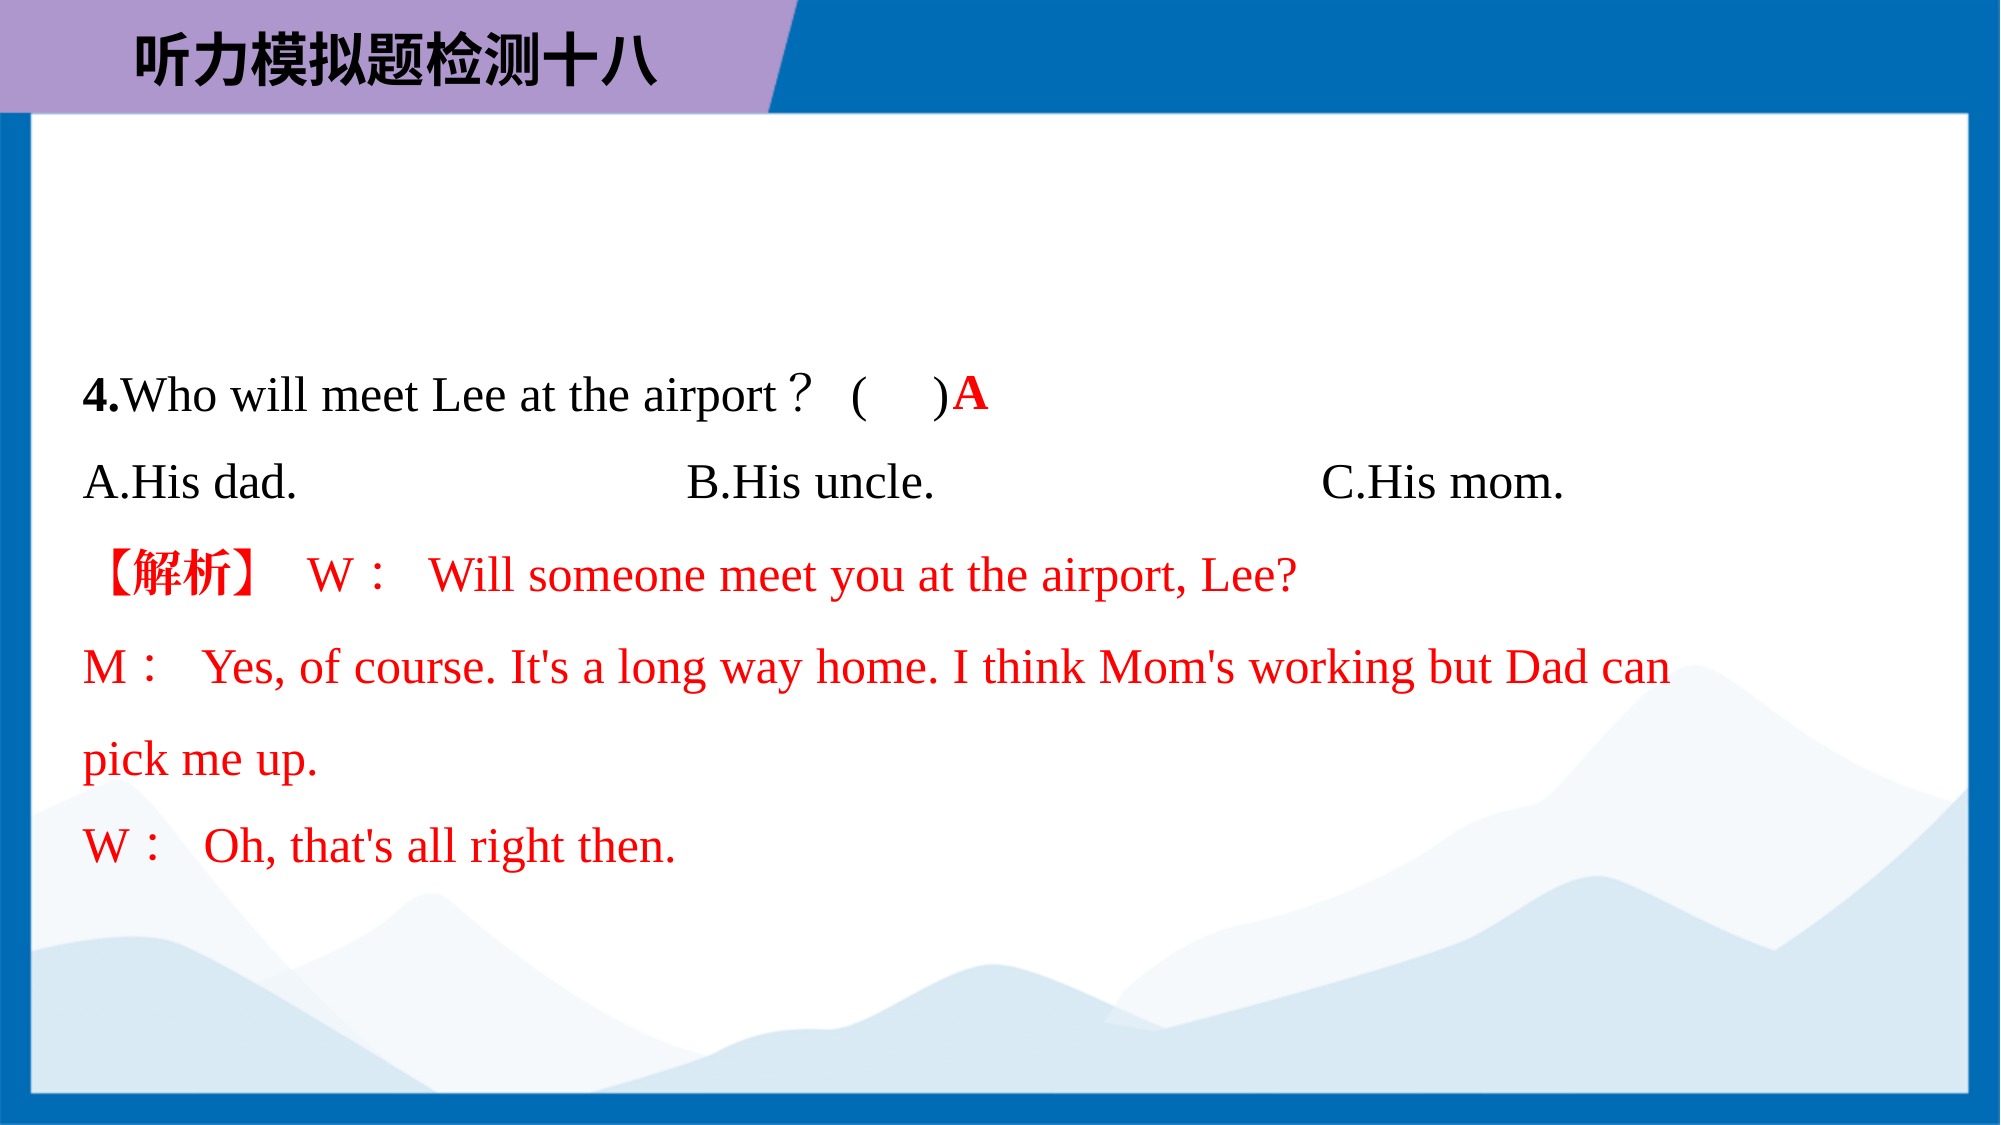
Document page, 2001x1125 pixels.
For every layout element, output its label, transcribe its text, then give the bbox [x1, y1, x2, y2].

text_box A [934, 332, 1007, 411]
text_box 4.Who will meet Lee at the airport？( ) [82, 333, 1917, 412]
text_box A.His dad. B.His uncle. C.His mom. [82, 421, 1917, 500]
text_box 【解析】 W：Will someone meet you at the airport, Lee? M：Yes, of course. It's a long way home. I think Mom's working but Dad can pick me up. W：Oh, that's all right then. [82, 510, 1917, 863]
picture [0, 0, 2000, 1125]
